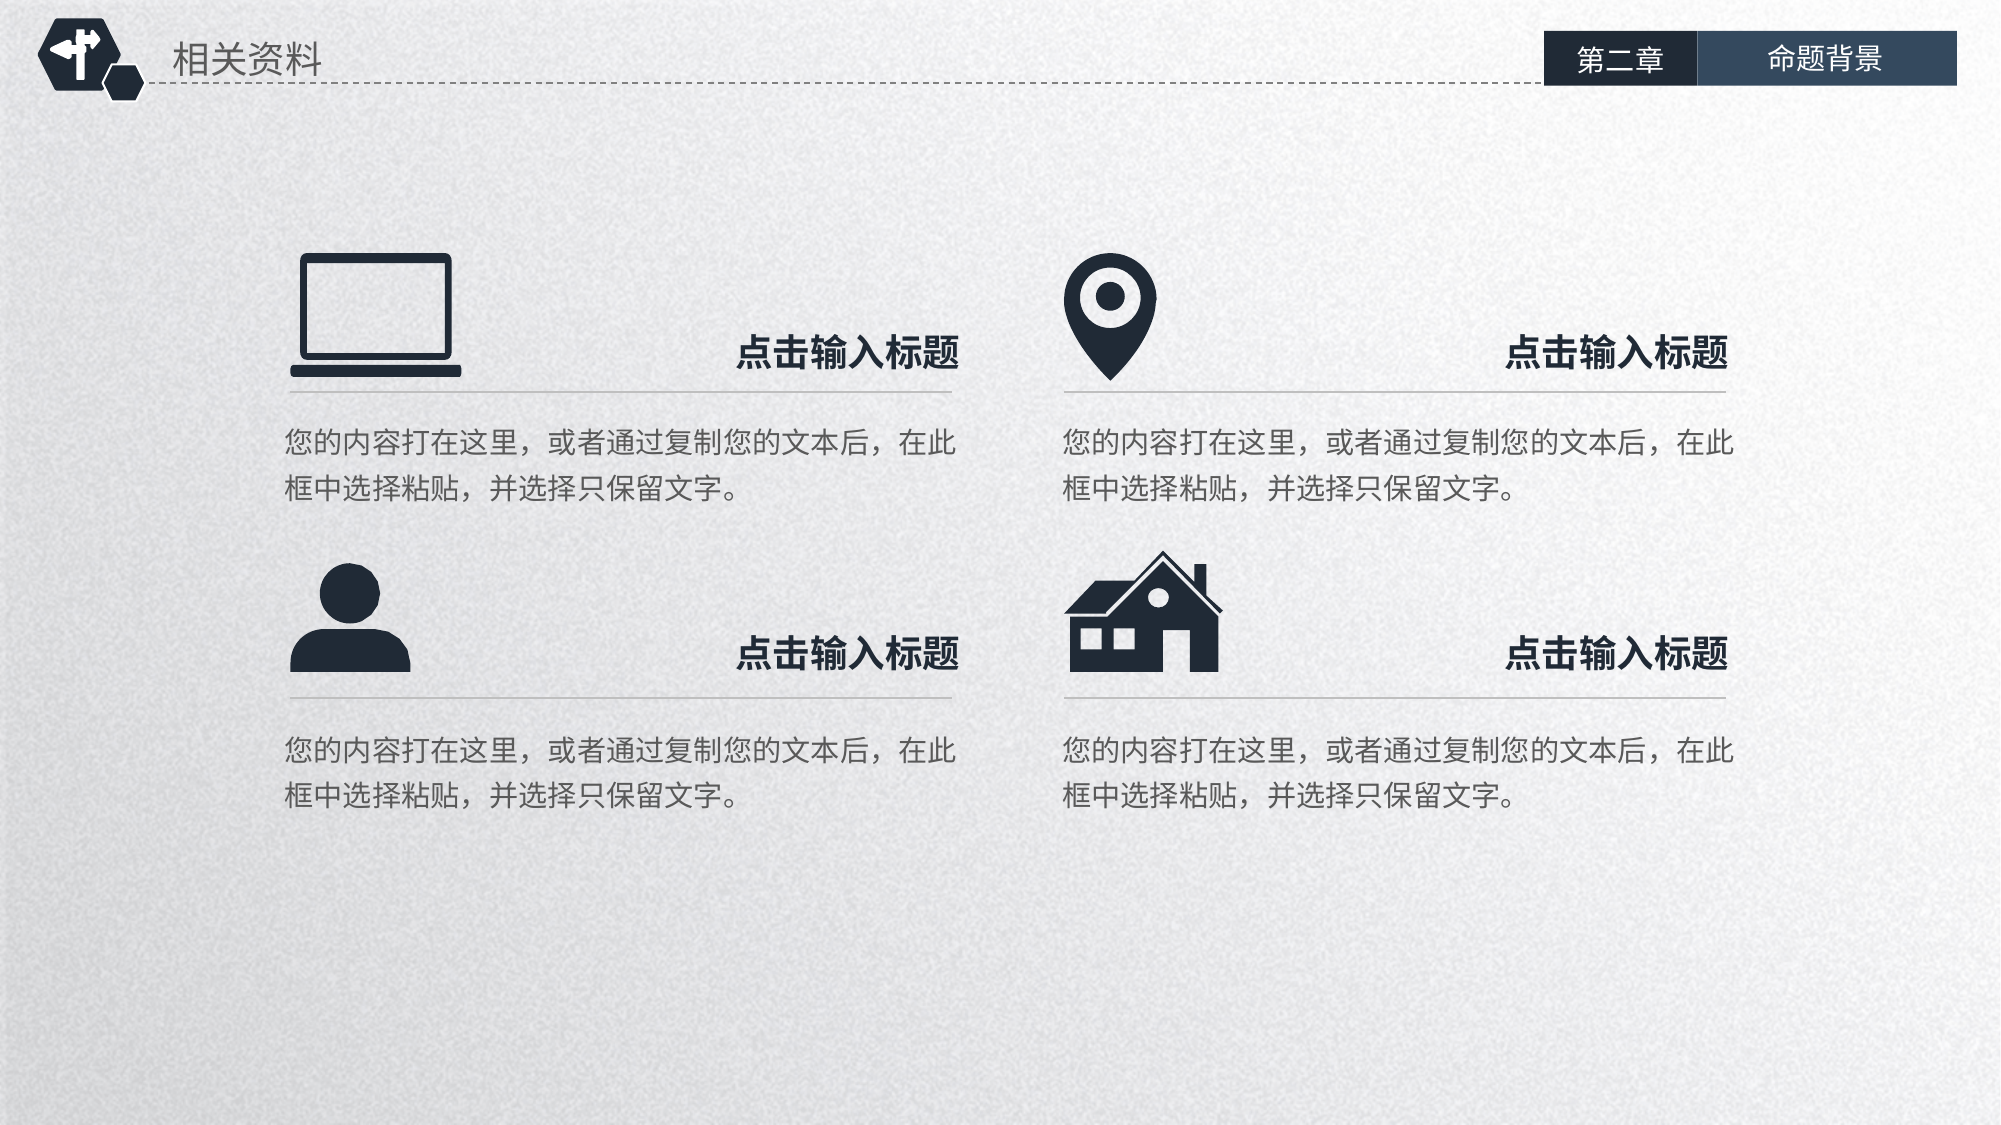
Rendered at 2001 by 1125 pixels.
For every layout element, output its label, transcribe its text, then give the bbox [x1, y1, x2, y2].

text_box 命题背景 [1695, 34, 1956, 82]
picture [0, 0, 2001, 1125]
text_box 点击输入标题 [1489, 321, 1745, 382]
text_box 您的内容打在这里，或者通过复制您的文本后，在此框中选择粘贴，并选择只保留文字。 [269, 406, 975, 513]
text_box [290, 364, 462, 377]
text_box [1544, 83, 1695, 88]
text_box [1542, 29, 1695, 82]
text_box 相关资料 [161, 30, 469, 82]
text_box [300, 253, 452, 360]
text_box 第二章 [1544, 36, 1698, 83]
text_box 点击输入标题 [720, 321, 976, 382]
text_box [290, 629, 411, 672]
text_box [319, 563, 381, 624]
text_box 点击输入标题 [720, 622, 976, 683]
text_box 您的内容打在这里，或者通过复制您的文本后，在此框中选择粘贴，并选择只保留文字。 [269, 714, 975, 820]
text_box [1064, 550, 1223, 614]
text_box [1695, 29, 1959, 88]
text_box [49, 29, 101, 80]
text_box 您的内容打在这里，或者通过复制您的文本后，在此框中选择粘贴，并选择只保留文字。 [1047, 714, 1753, 820]
text_box 点击输入标题 [1489, 622, 1745, 683]
text_box [1064, 253, 1157, 381]
text_box [1070, 561, 1219, 672]
text_box [37, 18, 121, 91]
text_box [100, 62, 148, 104]
text_box 您的内容打在这里，或者通过复制您的文本后，在此框中选择粘贴，并选择只保留文字。 [1047, 406, 1753, 513]
